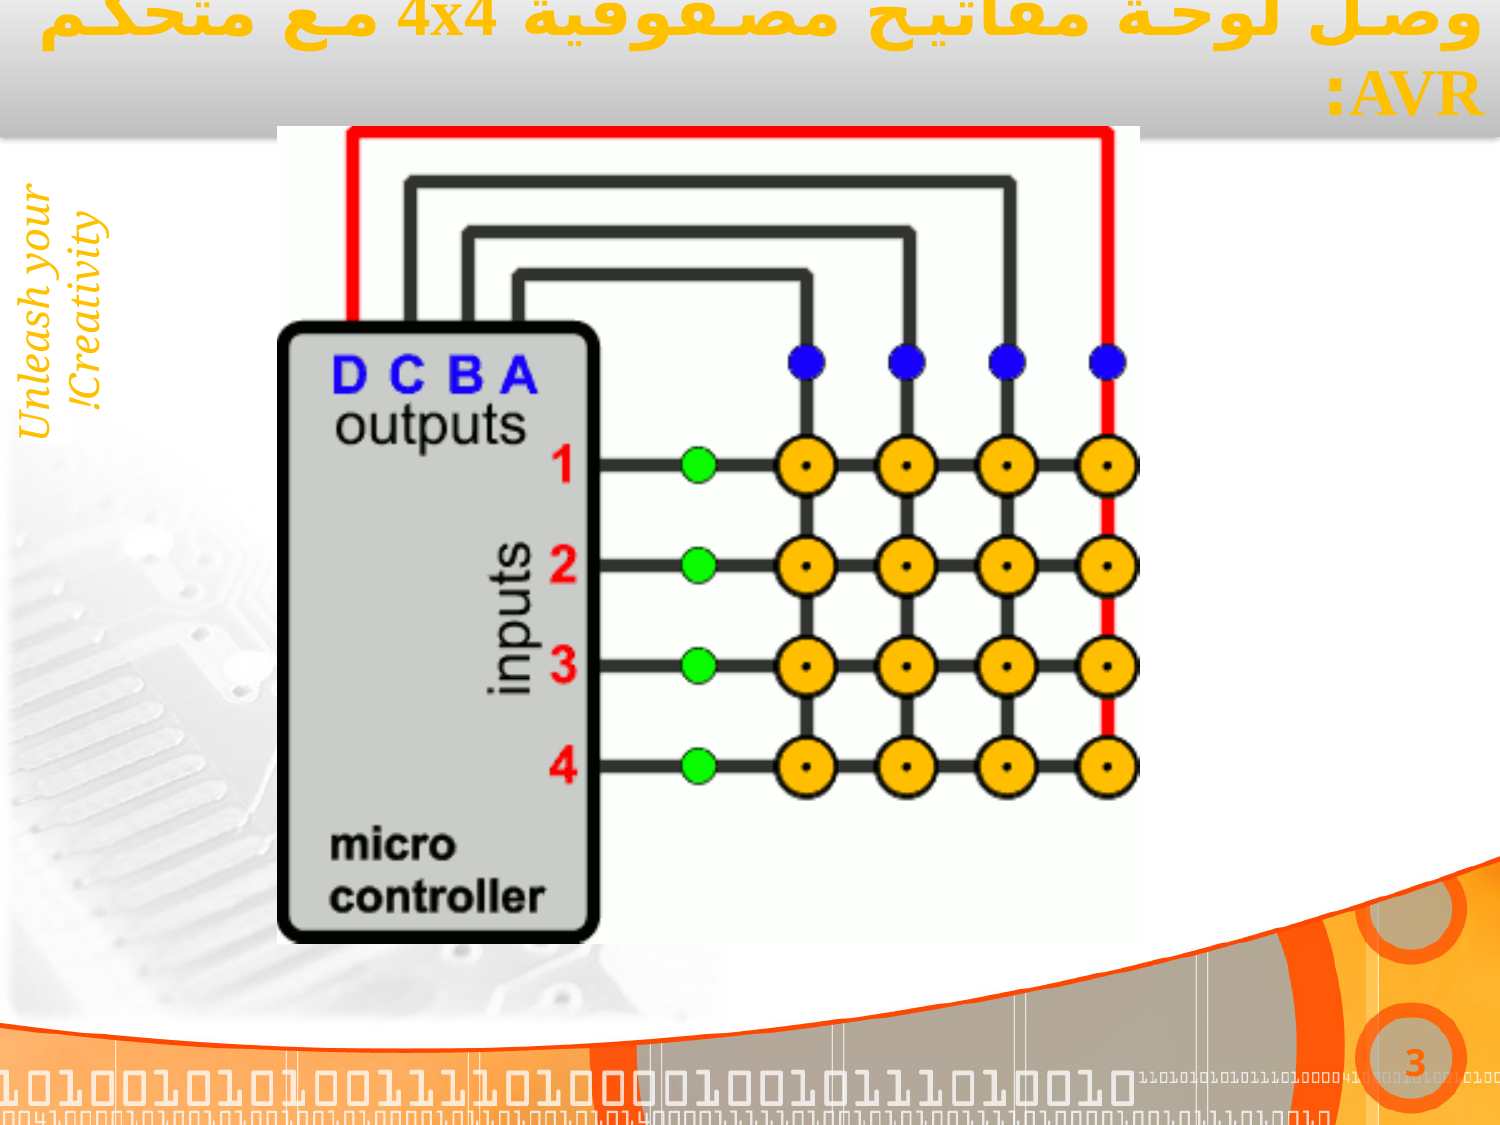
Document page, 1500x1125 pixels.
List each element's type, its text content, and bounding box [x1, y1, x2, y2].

slide_number 3 [1358, 1031, 1442, 1091]
text_box Unleash your Creativity! [0, 125, 59, 396]
text_box وصل لوحة مفاتيح مصفوفية 4x4 مع متحكم AVR: [0, 0, 1500, 137]
picture [0, 126, 1500, 1125]
